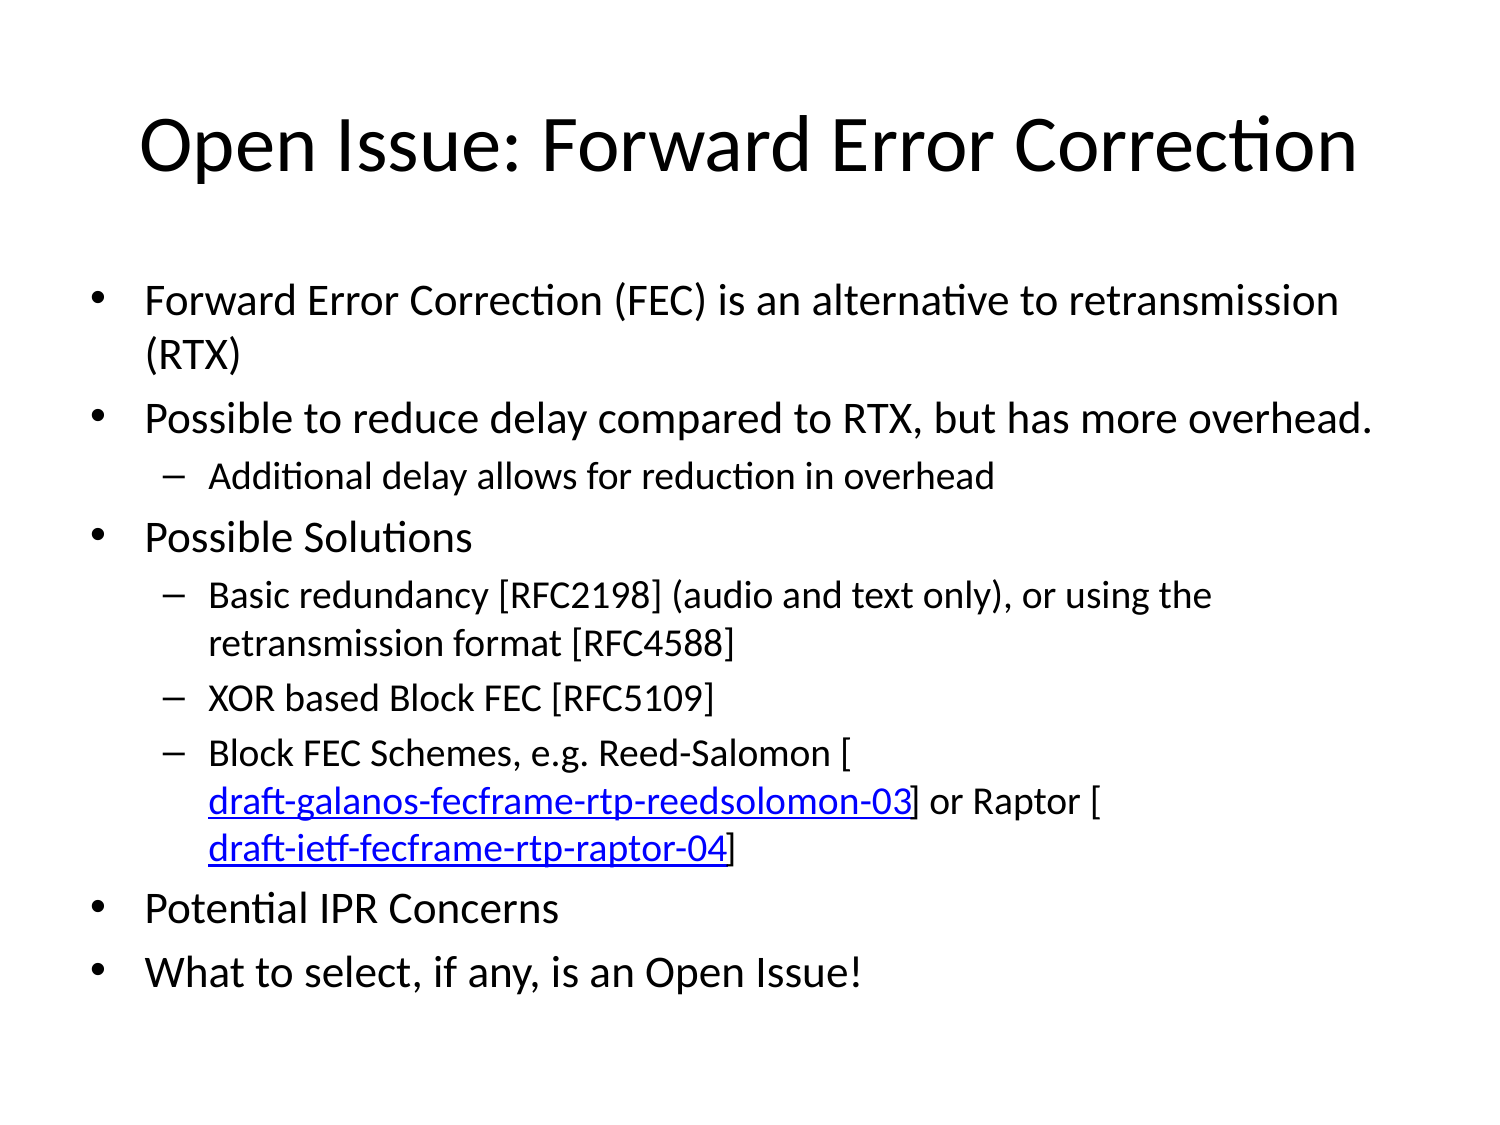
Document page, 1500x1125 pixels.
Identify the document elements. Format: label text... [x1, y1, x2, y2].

list Forward Error Correction (FEC) is an alternative to retransmission (RTX) Possible to reduce delay compared to RTX, but has more overhead. Additional delay allows for reduction in overhead Possible Solutions Basic redundancy [RFC2198] (audio and text only), or using the retransmission format [RFC4588] XOR based Block FEC [RFC5109] Block FEC Schemes, e.g. Reed-Salomon [draft-galanos-fecframe-rtp-reedsolomon-03] or Raptor [draft-ietf-fecframe-rtp-raptor-04] Potential IPR Concerns What to select, if any, is an Open Issue! [75, 262, 1425, 1005]
title Open Issue: Forward Error Correction [75, 45, 1425, 233]
